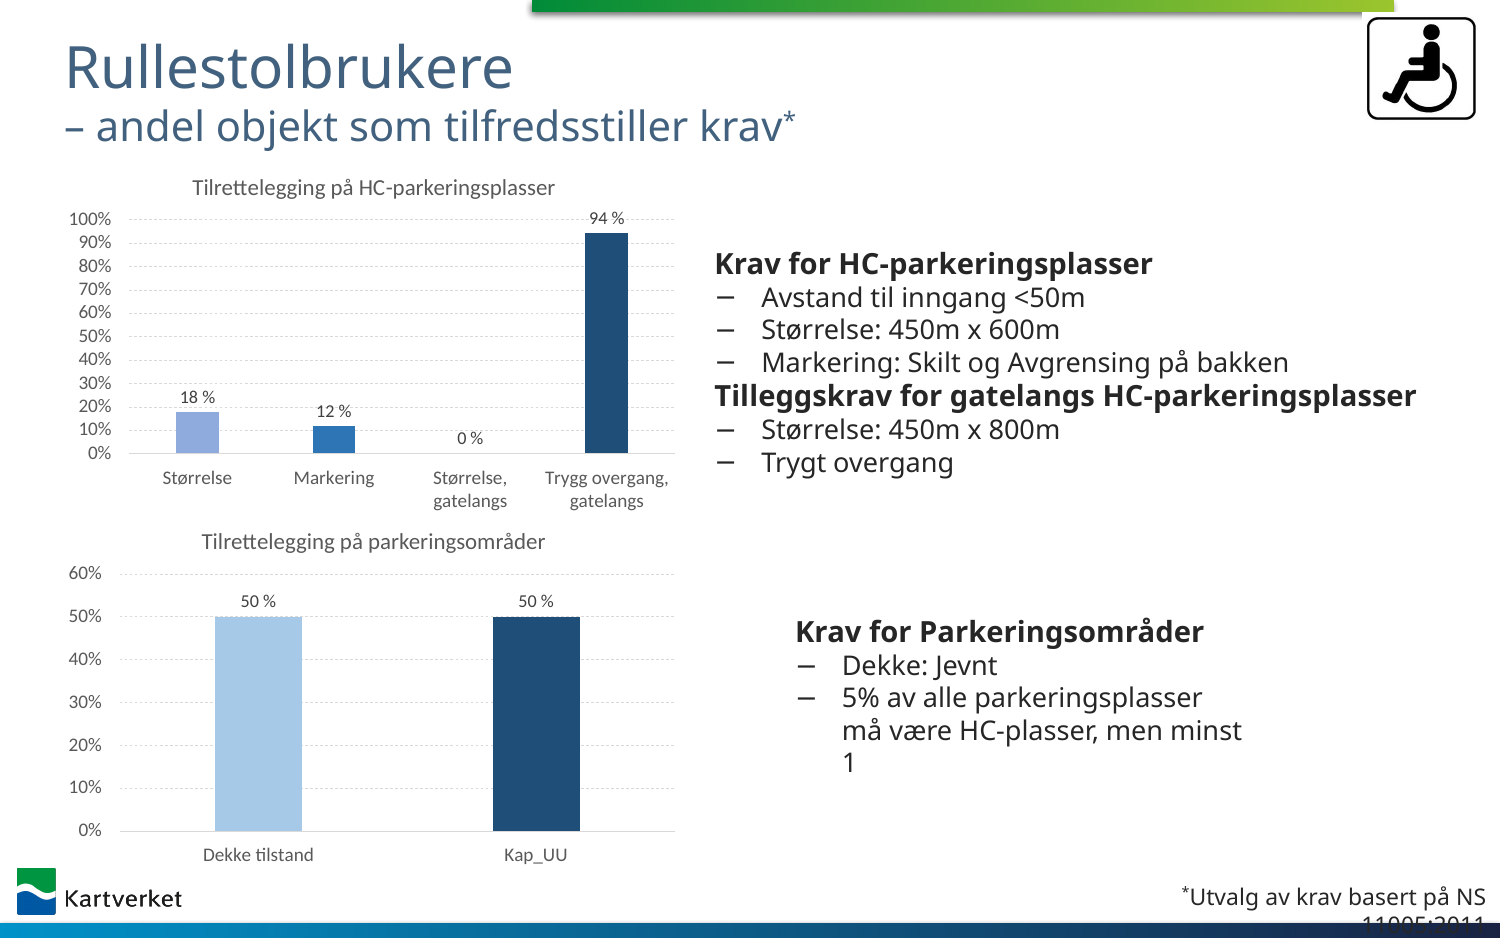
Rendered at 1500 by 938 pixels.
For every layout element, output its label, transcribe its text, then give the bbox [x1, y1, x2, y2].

picture [62, 520, 686, 874]
text_box Krav for Parkeringsområder Dekke: Jevnt 5% av alle parkeringsplasser må være HC-plasser, men minst 1 [780, 605, 1261, 786]
text_box Krav for HC-parkeringsplasser Avstand til inngang <50m Størrelse: 450m x 600m Markering: Skilt og Avgrensing på bakken Tilleggskrav for gatelangs HC-parkeringsplasser Størrelse: 450m x 800m Trygt overgang [699, 237, 1433, 485]
text_box Rullestolbrukere – andel objekt som tilfredsstiller krav* [49, 25, 1431, 158]
picture [1362, 12, 1481, 126]
picture [62, 166, 686, 519]
text_box *Utvalg av krav basert på NS 11005:2011 [1068, 873, 1500, 938]
